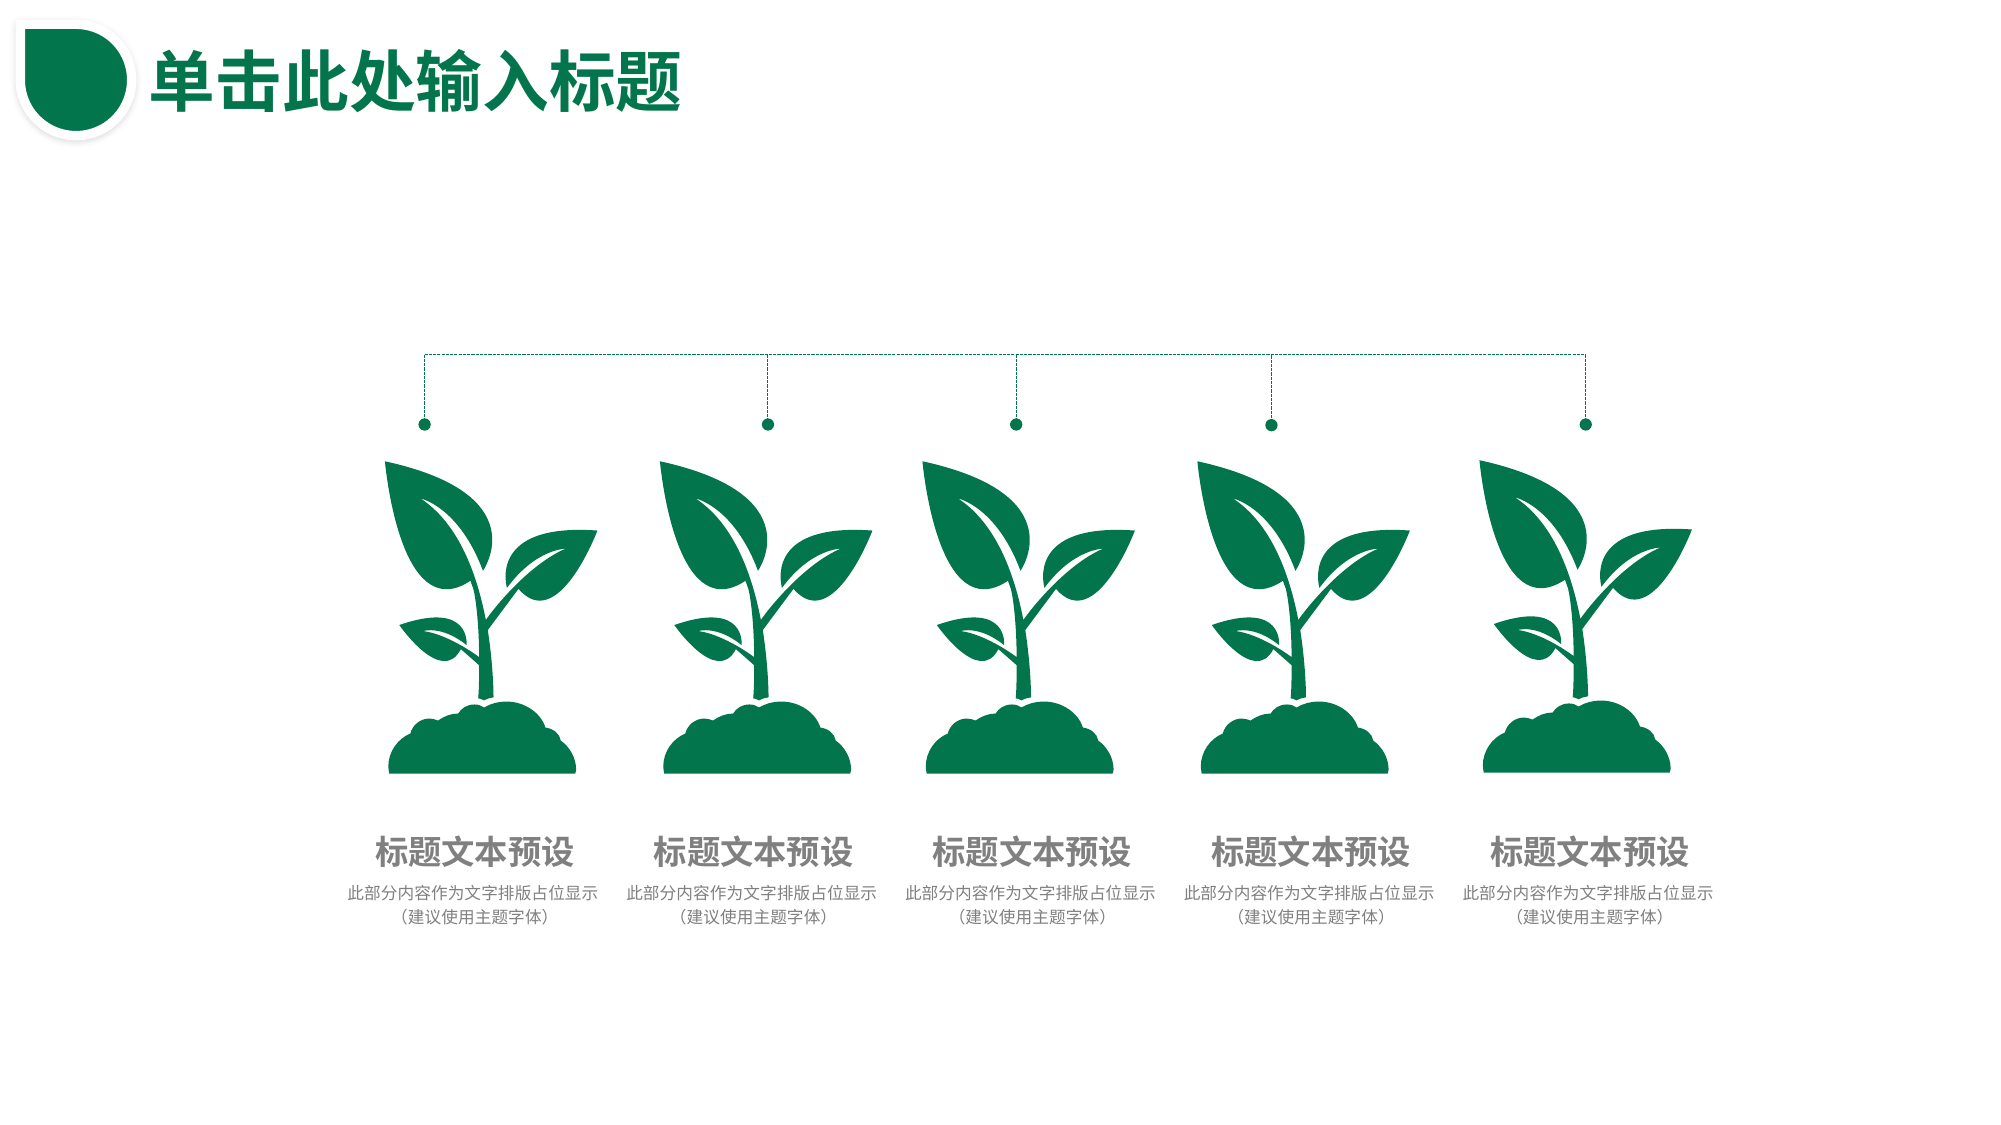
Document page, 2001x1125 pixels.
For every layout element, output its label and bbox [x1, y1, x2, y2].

text_box [1479, 460, 1692, 773]
text_box [384, 461, 598, 774]
text_box [922, 461, 1135, 774]
text_box [424, 354, 1586, 426]
text_box [659, 461, 873, 774]
text_box [344, 828, 1721, 950]
text_box [1197, 461, 1410, 774]
text_box [20, 24, 701, 136]
